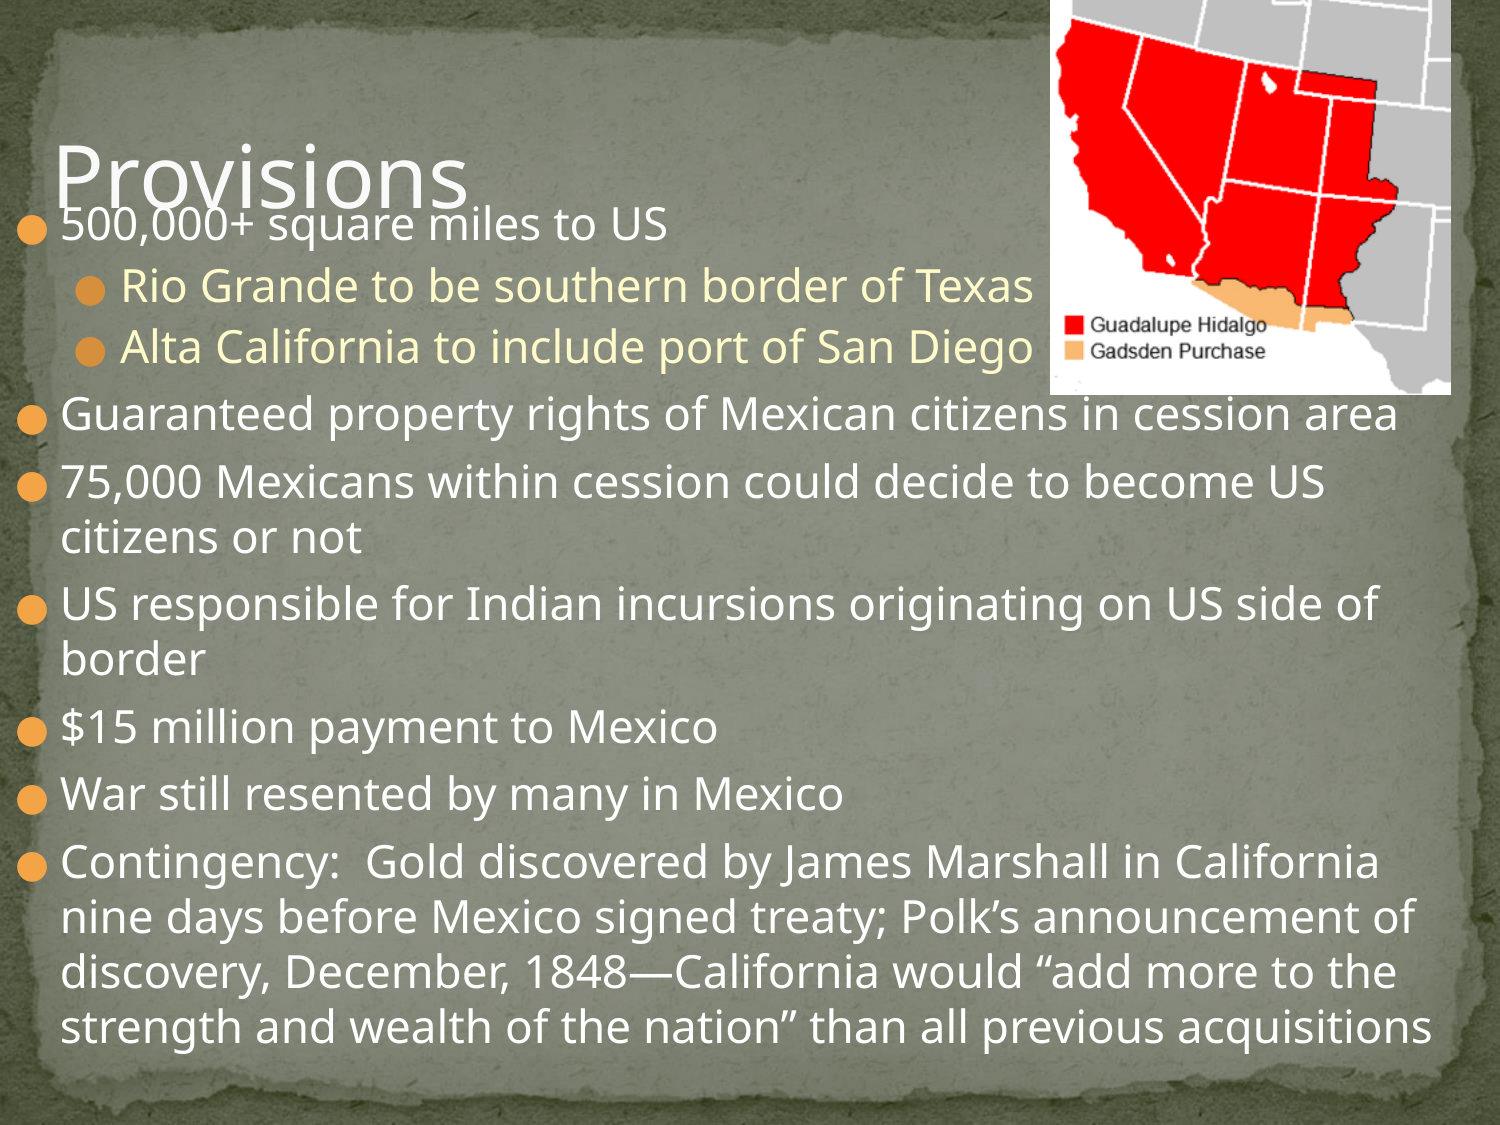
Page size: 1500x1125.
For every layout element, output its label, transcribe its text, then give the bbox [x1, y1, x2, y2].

title Provisions [36, 24, 1044, 235]
picture [0, 0, 1500, 395]
list 500,000+ square miles to US Rio Grande to be southern border of Texas Alta California to include port of San Diego Guaranteed property rights of Mexican citizens in cession area 75,000 Mexicans within cession could decide to become US citizens or not US responsible for Indian incursions originating on US side of border $15 million payment to Mexico War still resented by many in Mexico Contingency: Gold discovered by James Marshall in California nine days before Mexico signed treaty; Polk’s announcement of discovery, December, 1848—California would “add more to the strength and wealth of the nation” than all previous acquisitions [0, 187, 1500, 1125]
